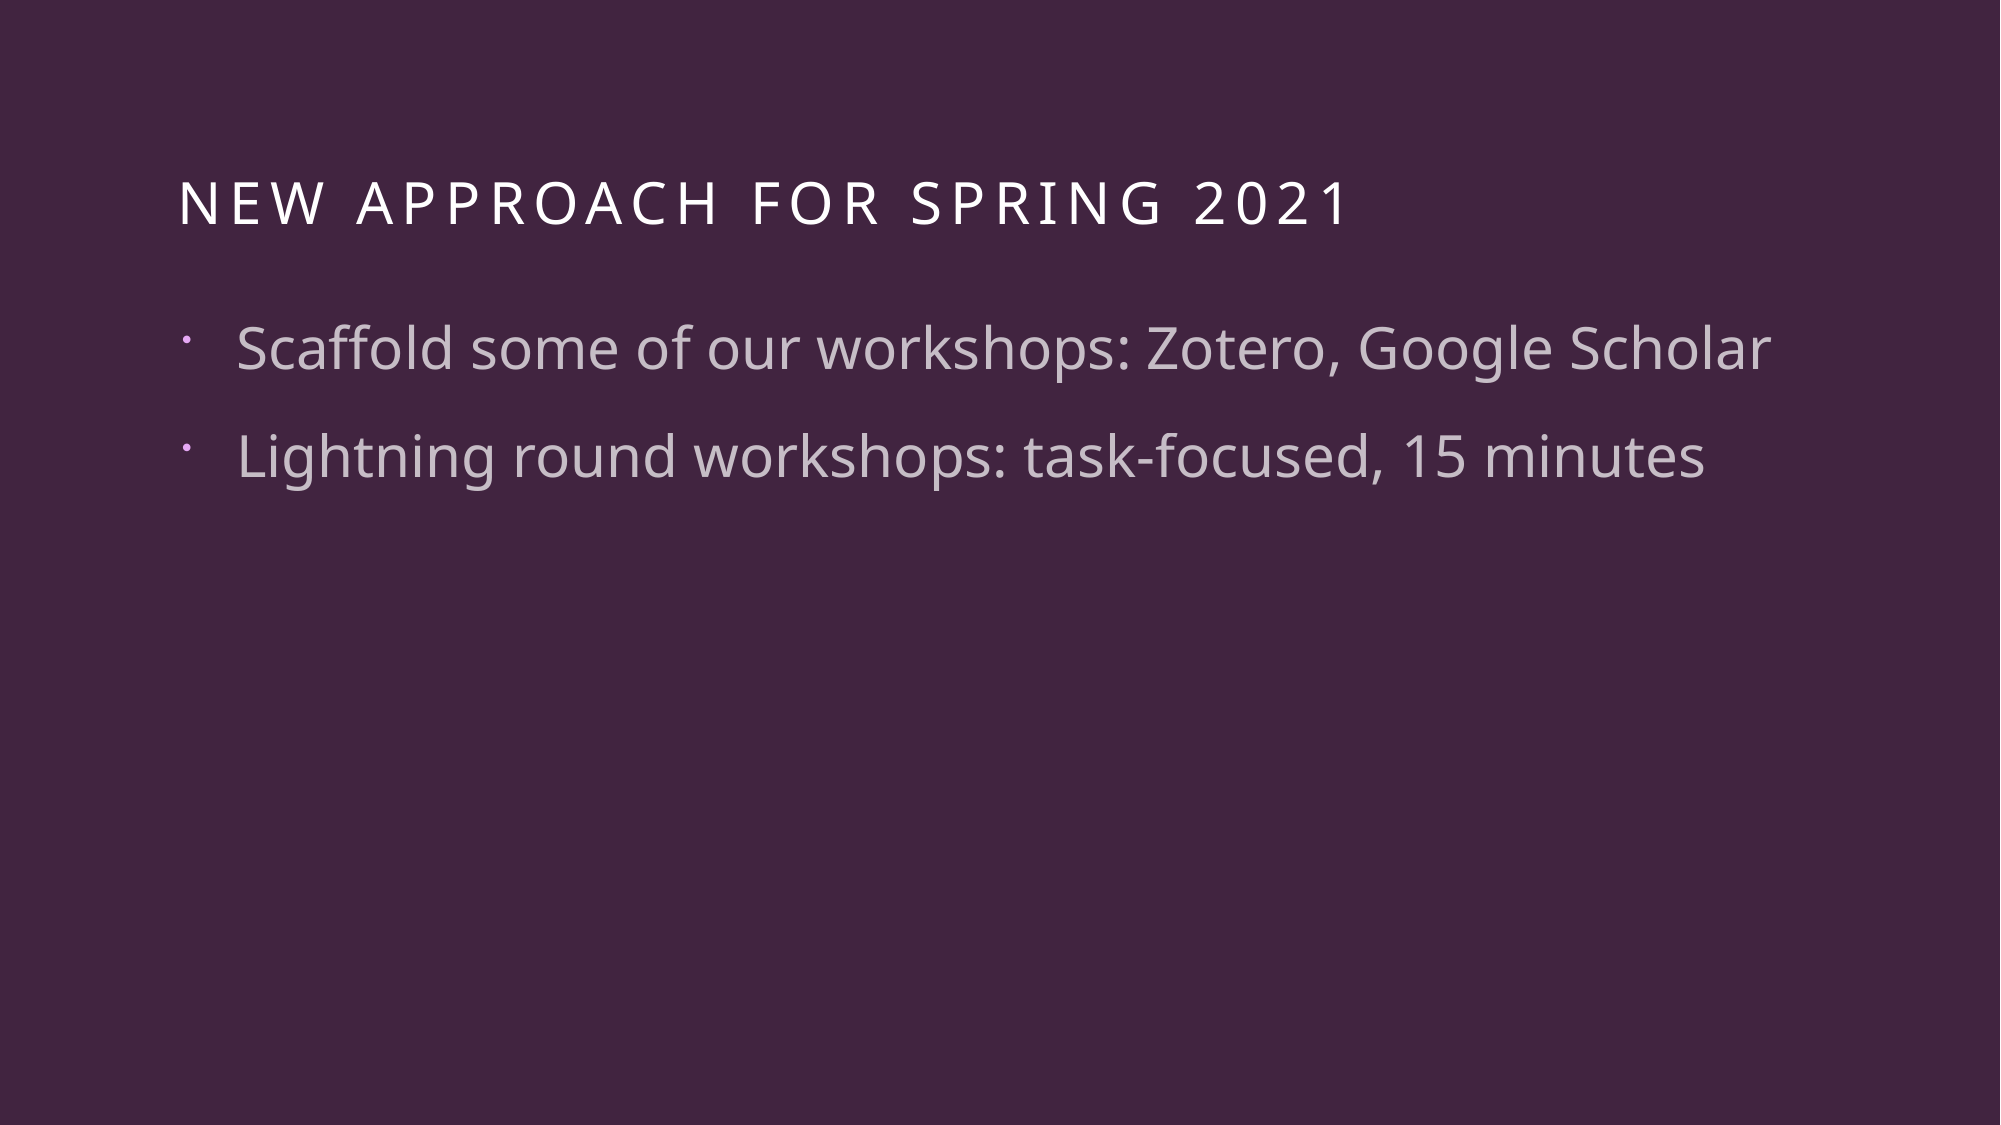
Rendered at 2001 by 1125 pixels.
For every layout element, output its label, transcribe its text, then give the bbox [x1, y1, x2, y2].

list Scaffold some of our workshops: Zotero, Google Scholar Lightning round workshops: task-focused, 15 minutes [177, 293, 1822, 947]
title New approach for spring 2021 [177, 165, 1822, 274]
